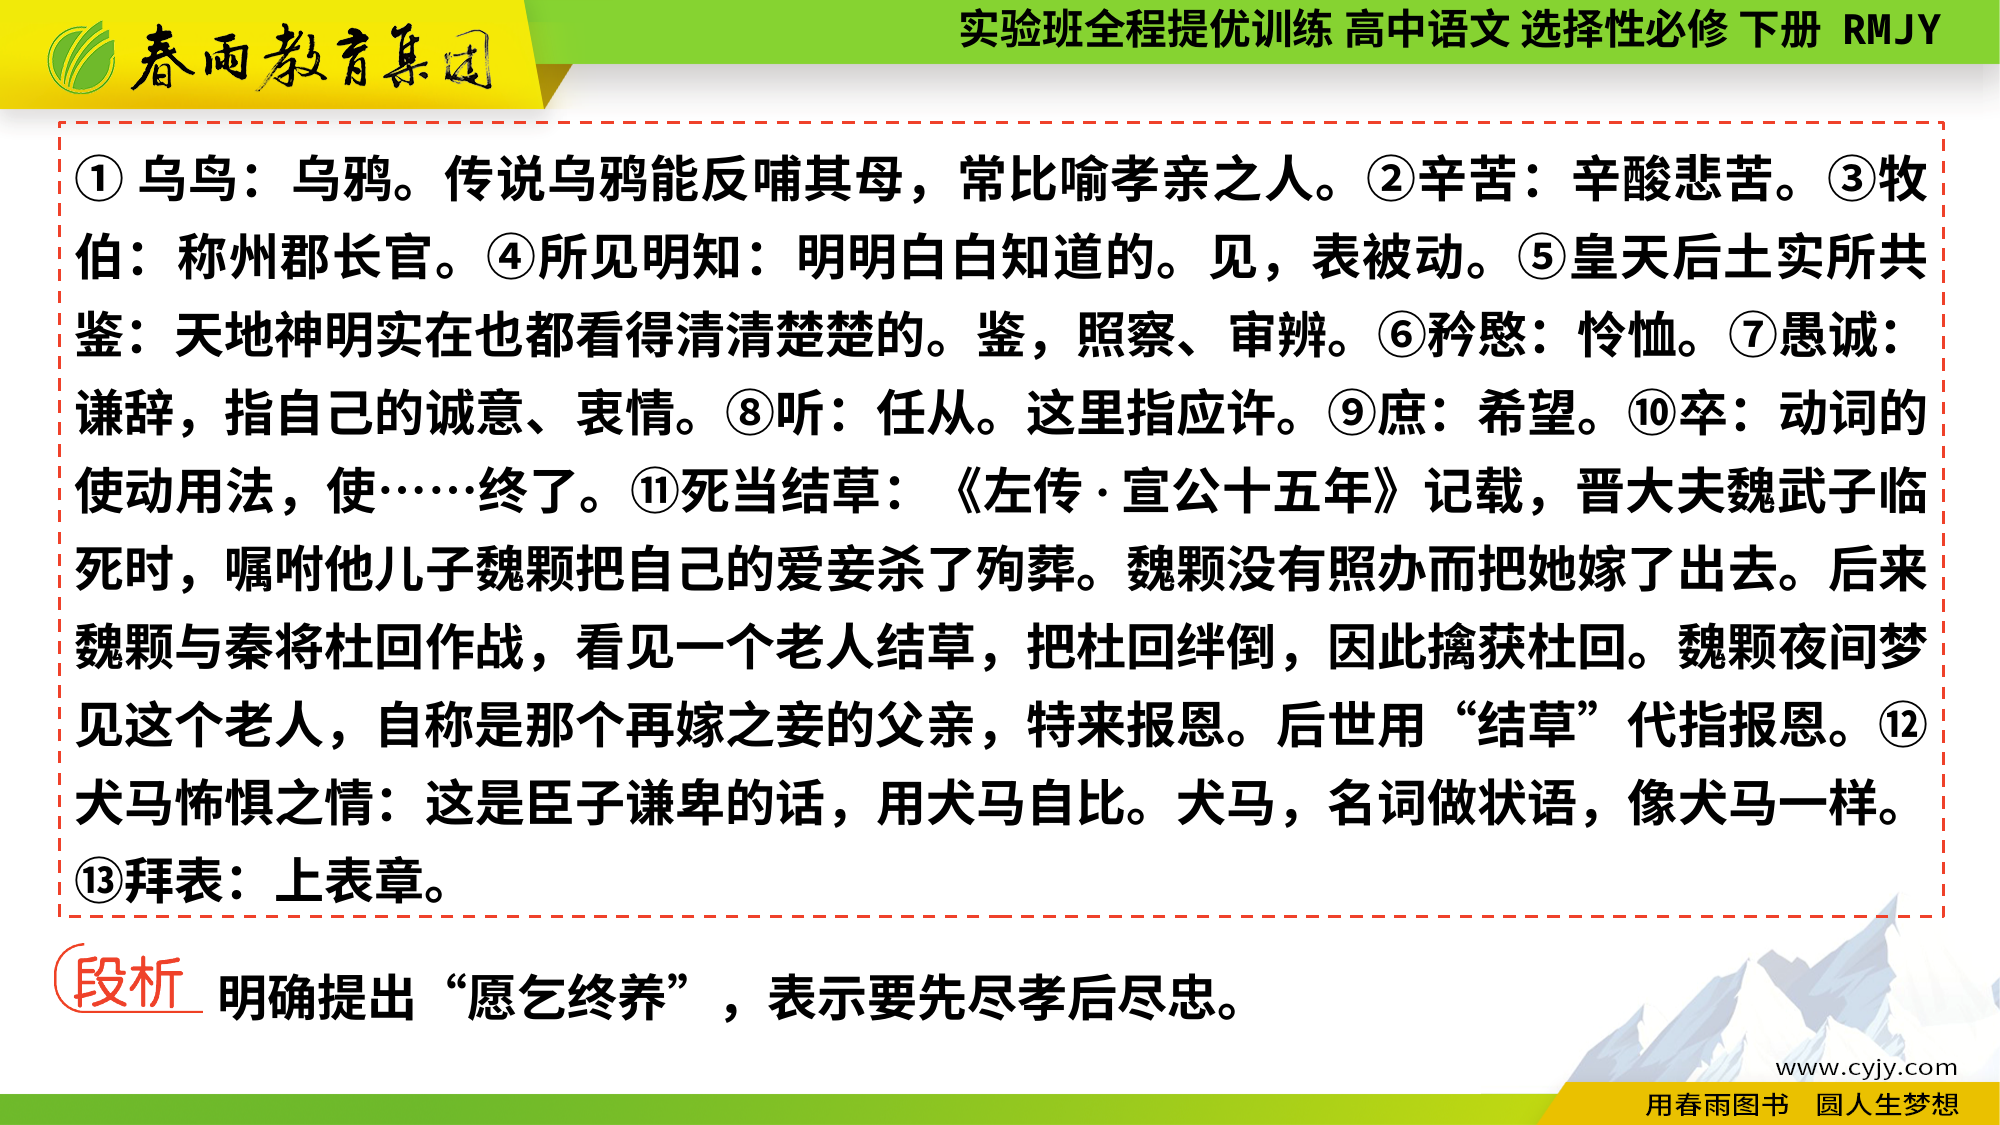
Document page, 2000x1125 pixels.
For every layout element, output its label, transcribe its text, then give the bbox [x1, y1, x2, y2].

text_box 明确提出“愿乞终养”，表示要先尽孝后尽忠。 [202, 928, 1944, 1034]
picture [0, 0, 2000, 1125]
list ①乌鸟：乌鸦。传说乌鸦能反哺其母，常比喻孝亲之人。②辛苦：辛酸悲苦。③牧伯：称州郡长官。④所见明知：明明白白知道的。见，表被动。⑤皇天后土实所共鉴：天地神明实在也都看得清清楚楚的。鉴，照察、审辨。⑥矜愍：怜恤。⑦愚诚：谦辞，指自己的诚意、衷情。⑧听：任从。这里指应许。⑨庶：希望。⑩卒：动词的使动用法，使……终了。⑪死当结草：《左传·宣公十五年》记载，晋大夫魏武子临死时，嘱咐他儿子魏颗把自己的爱妾杀了殉葬。魏颗没有照办而把她嫁了出去。后来魏颗与秦将杜回作战，看见一个老人结草，把杜回绊倒，因此擒获杜回。魏颗夜间梦见这个老人，自称是那个再嫁之妾的父亲，特来报恩。后世用“结草”代指报恩。⑫犬马怖惧之情：这是臣子谦卑的话，用犬马自比。犬马，名词做状语，像犬马一样。⑬拜表：上表章。 [59, 122, 1944, 917]
